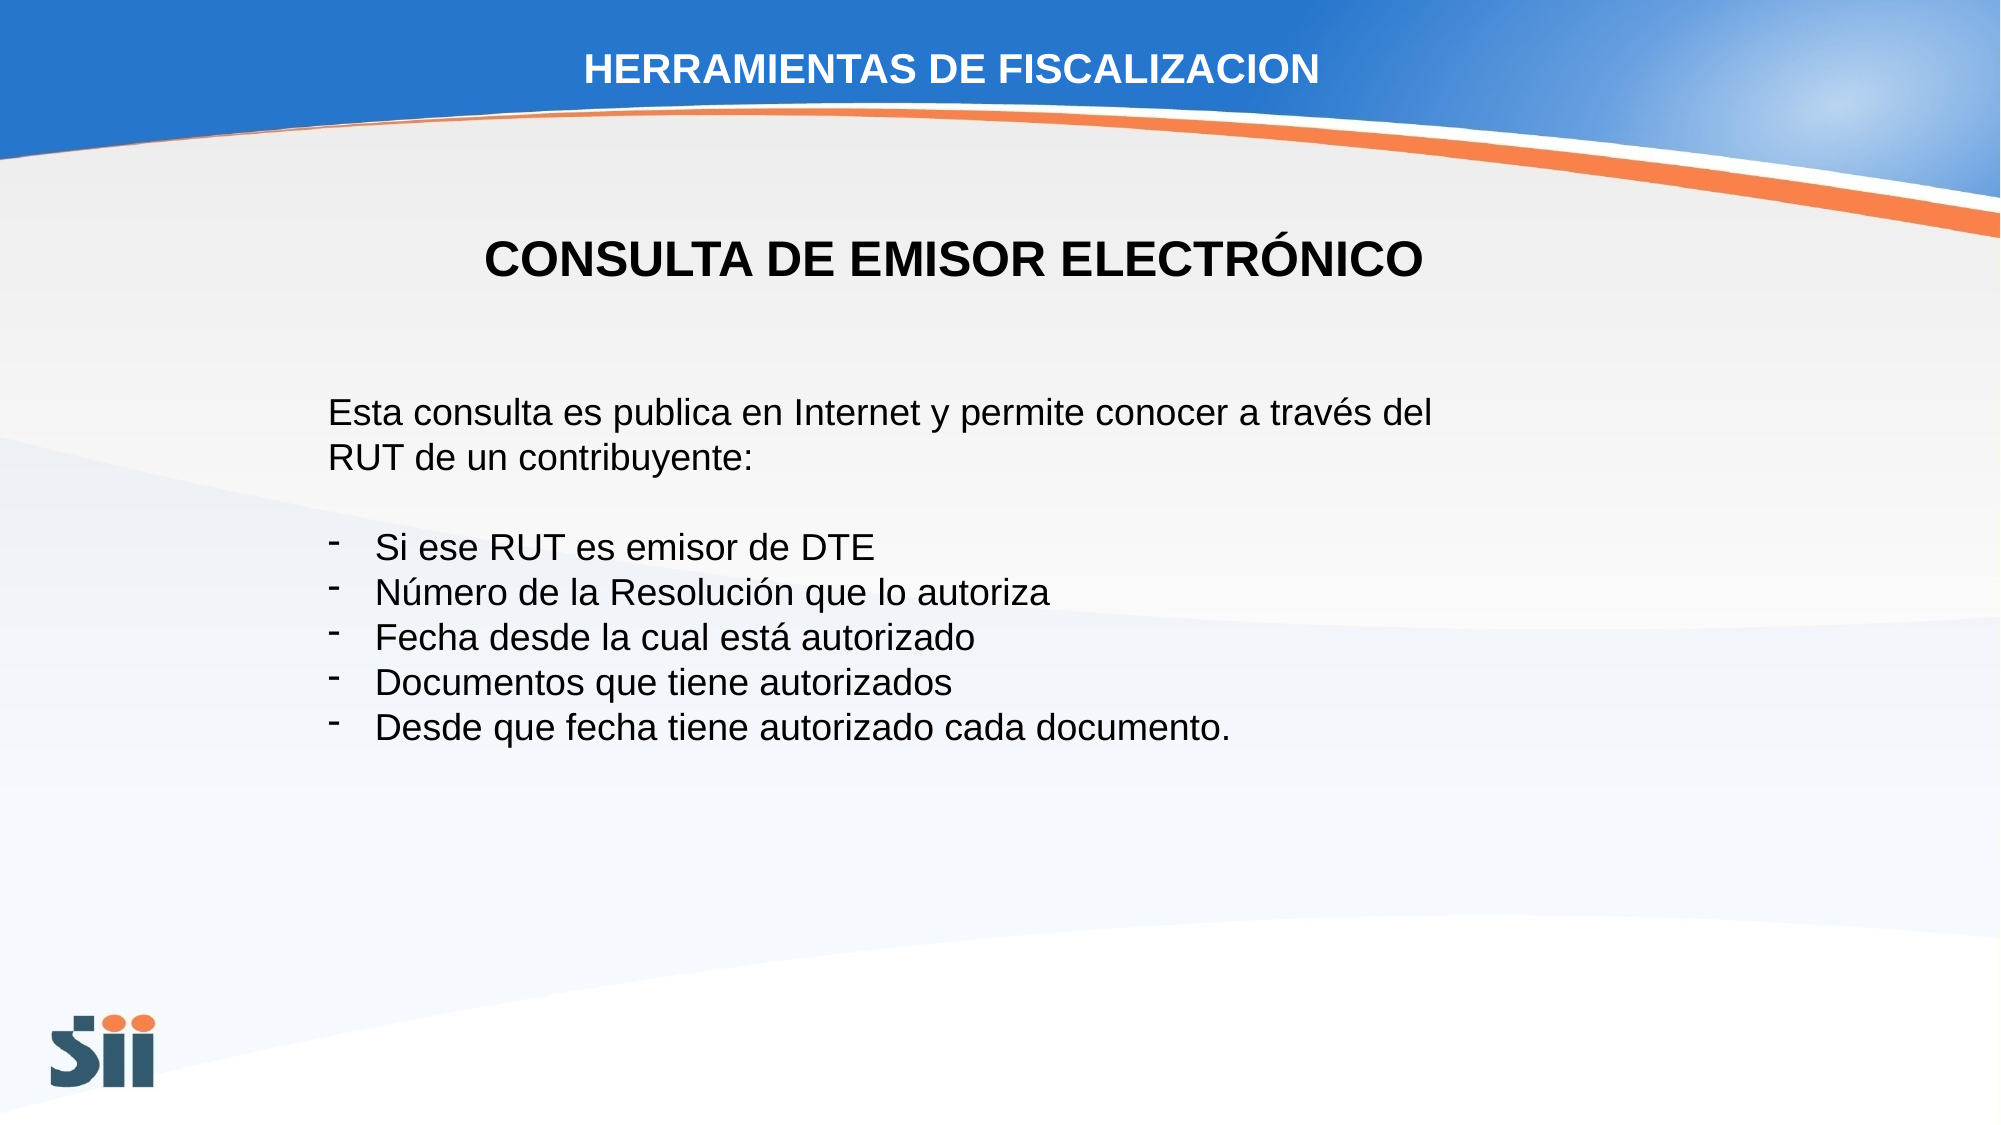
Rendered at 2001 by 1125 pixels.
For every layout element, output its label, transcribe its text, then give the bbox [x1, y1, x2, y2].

picture [0, 0, 2001, 1125]
text_box HERRAMIENTAS DE FISCALIZACION [202, 34, 1702, 100]
text_box Esta consulta es publica en Internet y permite conocer a través del RUT de un contribuyente: Si ese RUT es emisor de DTE Número de la Resolución que lo autoriza Fecha desde la cual está autorizado Documentos que tiene autorizados Desde que fecha tiene autorizado cada documento. [280, 380, 1481, 756]
text_box CONSULTA DE EMISOR ELECTRÓNICO [469, 219, 1658, 295]
